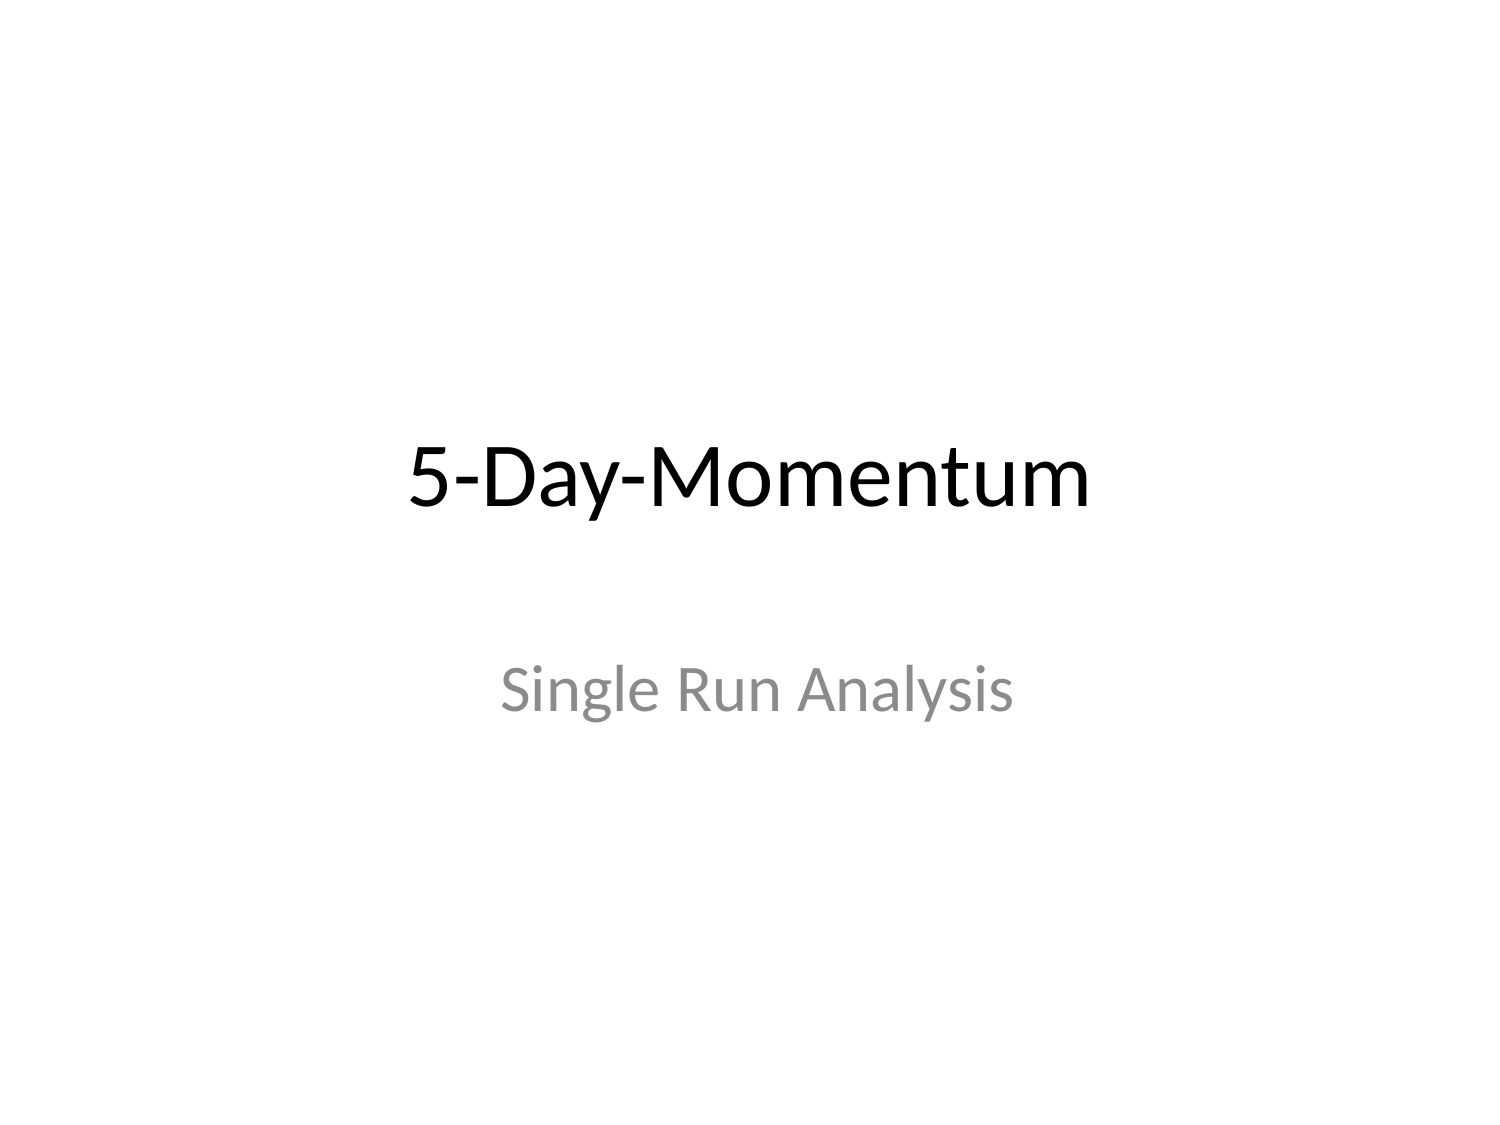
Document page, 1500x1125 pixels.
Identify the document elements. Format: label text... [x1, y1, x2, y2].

title 5-Day-Momentum [112, 349, 1388, 591]
subtitle Single Run Analysis [225, 637, 1275, 925]
